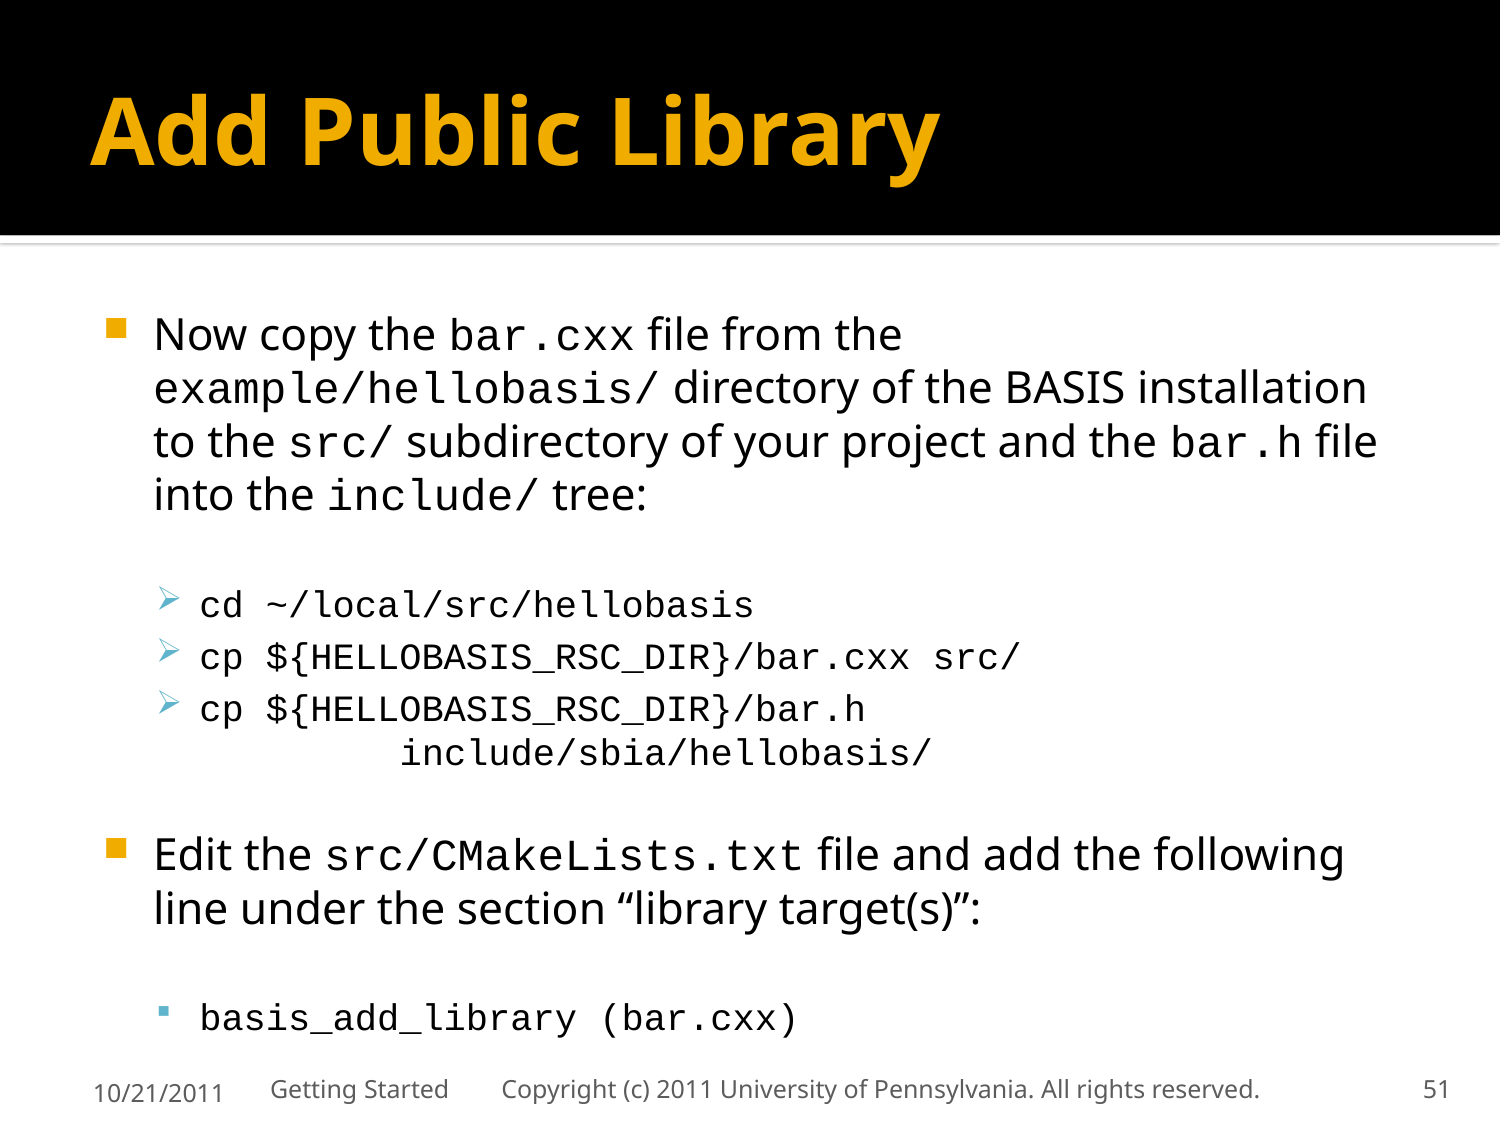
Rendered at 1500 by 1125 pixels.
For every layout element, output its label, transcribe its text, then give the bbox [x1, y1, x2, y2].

slide_number 51 [1345, 1062, 1467, 1108]
footer Getting Started Copyright (c) 2011 University of Pennsylvania. All rights reserved. [262, 1062, 1337, 1108]
list Now copy the bar.cxx file from the example/hellobasis/ directory of the BASIS installation to the src/ subdirectory of your project and the bar.h file into the include/ tree: cd ~/local/src/hellobasis cp ${HELLOBASIS_RSC_DIR}/bar.cxx src/ cp ${HELLOBASIS_RSC_DIR}/bar.h include/sbia/hellobasis/ Edit the src/CMakeLists.txt file and add the following line under the section “library target(s)”: basis_add_library (bar.cxx) [75, 291, 1425, 1050]
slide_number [75, 1062, 238, 1108]
title Add Public Library [75, 25, 1425, 231]
